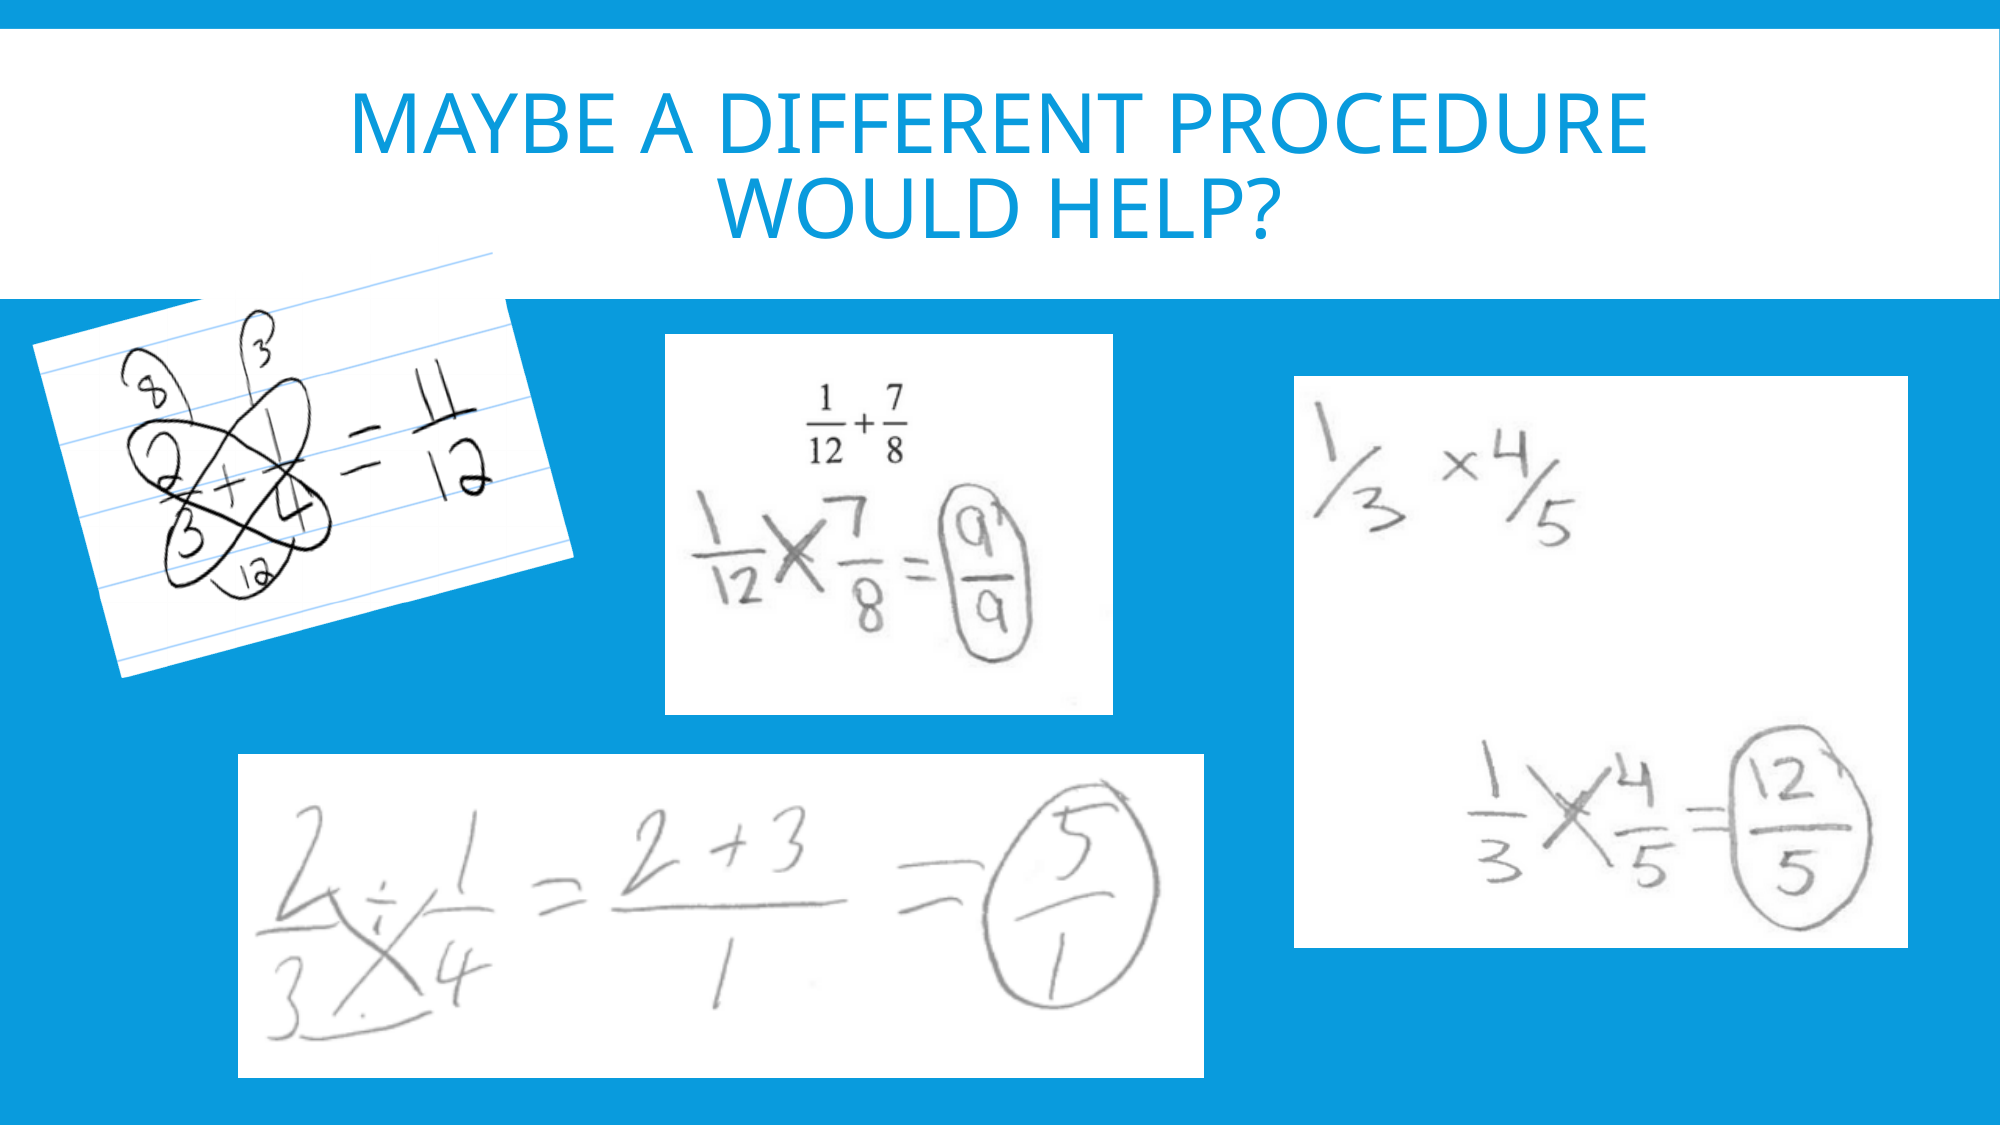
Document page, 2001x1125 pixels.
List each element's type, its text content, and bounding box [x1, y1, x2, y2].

title Maybe a different procedure would help? [197, 46, 1803, 295]
picture [666, 335, 1112, 714]
picture [239, 755, 1203, 1077]
picture [33, 225, 573, 677]
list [1294, 375, 1908, 949]
